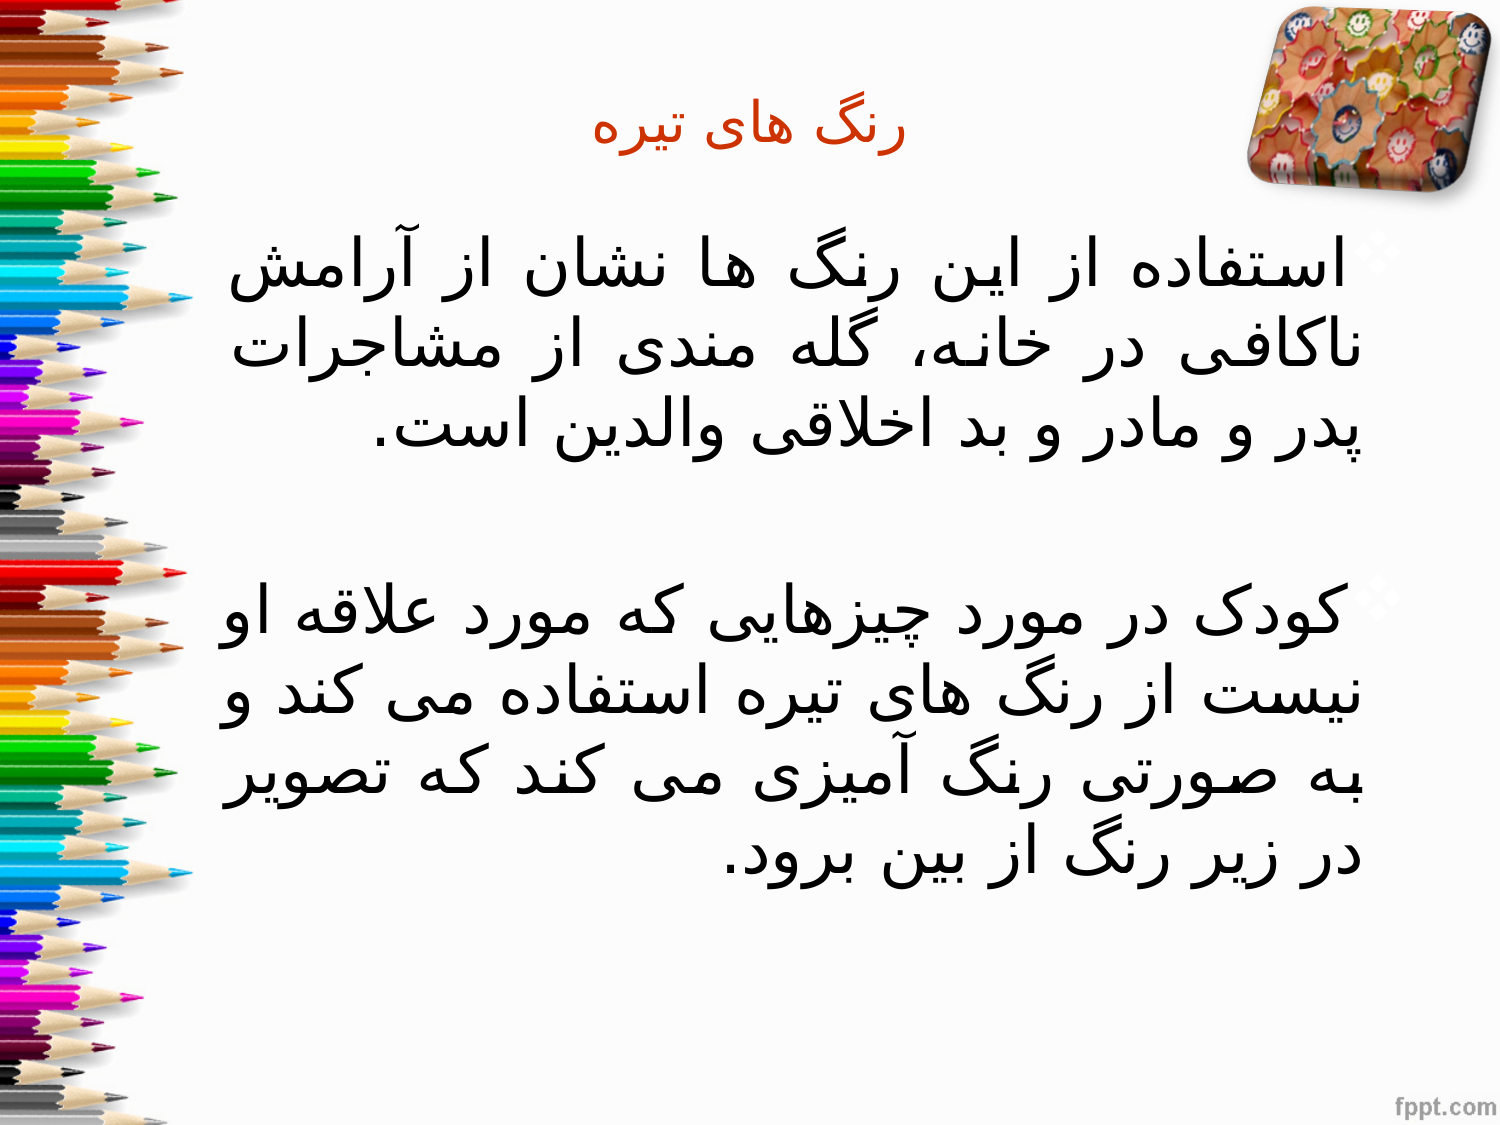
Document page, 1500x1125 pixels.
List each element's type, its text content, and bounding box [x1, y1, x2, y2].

title رنگ های تیره [50, 78, 1205, 162]
list استفاده از این رنگ ها نشان از آرامش ناکافی در خانه، گله مندی از مشاجرات پدر و مادر و بد اخلاقی والدین است. کودک در مورد چیزهایی که مورد علاقه او نیست از رنگ های تیره استفاده می کند و به صورتی رنگ آمیزی می کند که تصویر در زیر رنگ از بین برود. [206, 212, 1425, 1038]
picture [0, 0, 1500, 1125]
